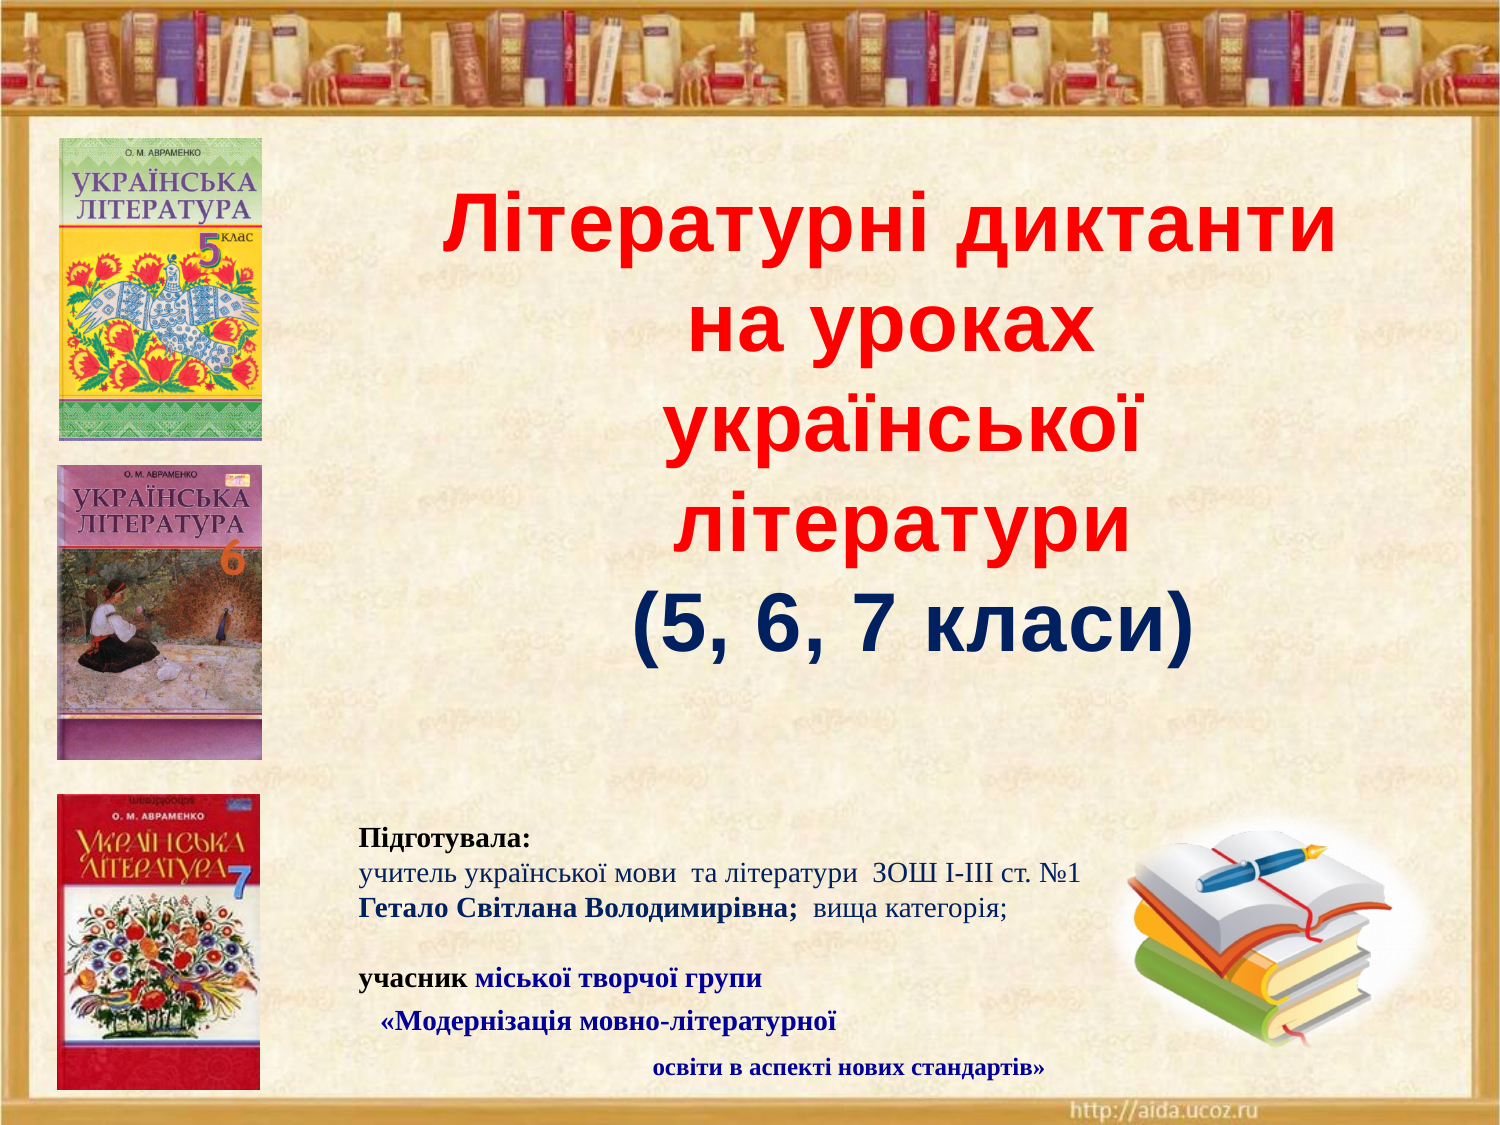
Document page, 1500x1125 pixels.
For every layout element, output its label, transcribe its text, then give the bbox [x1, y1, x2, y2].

text_box Підготувала: учитель української мови та літератури ЗОШ І-ІІІ ст. №1 Гетало Світлана Володимирівна; вища категорія; учасник міської творчої групи «Модернізація мовно-літературної освіти в аспекті нових стандартів» [343, 811, 1195, 1091]
text_box Літературні диктанти на уроках української літератури (5, 6, 7 класи) [407, 160, 1400, 676]
picture [0, 0, 1500, 1125]
